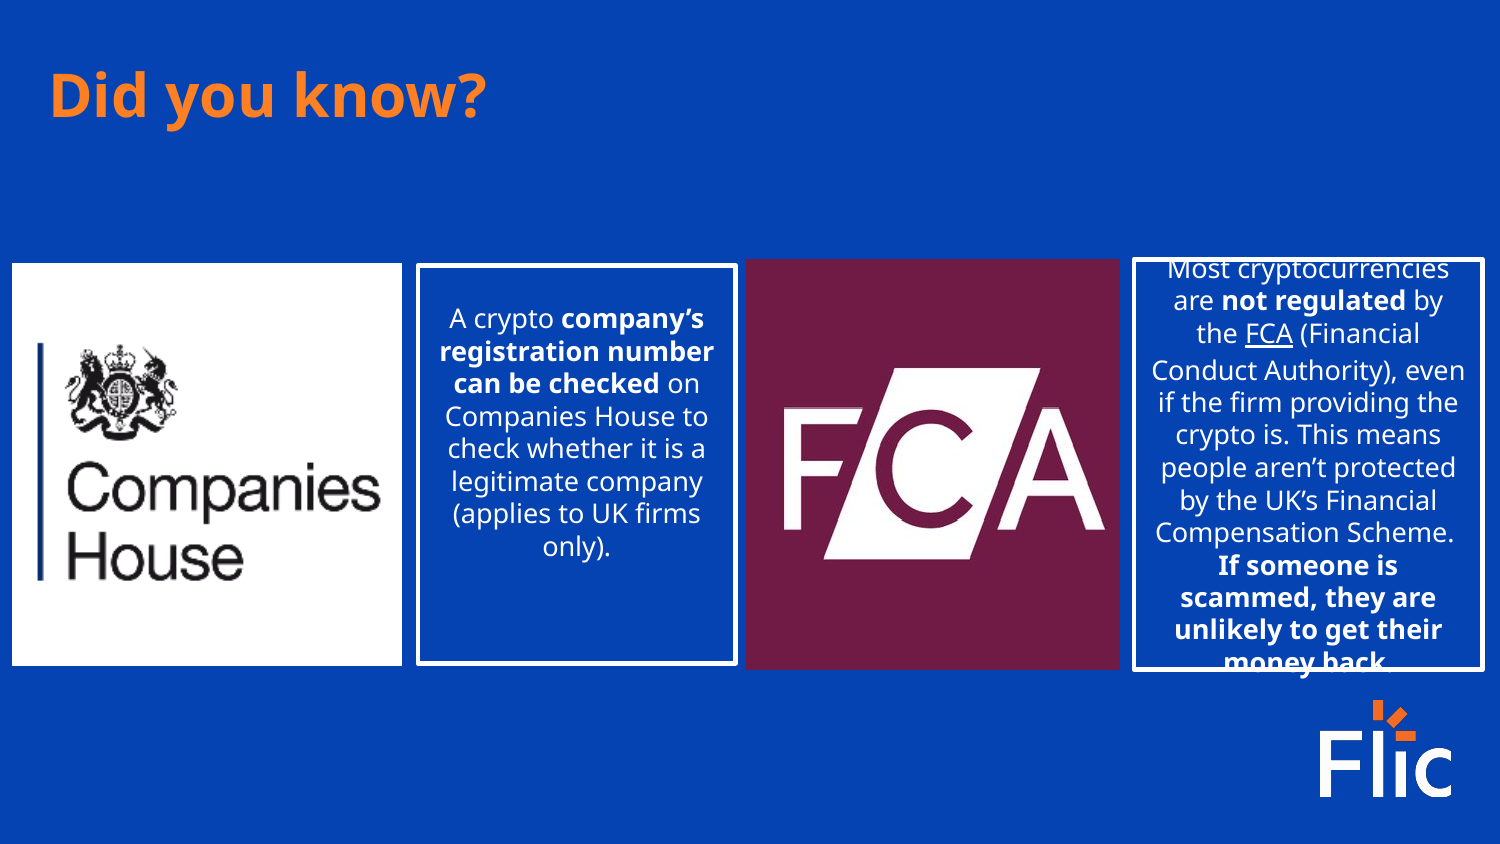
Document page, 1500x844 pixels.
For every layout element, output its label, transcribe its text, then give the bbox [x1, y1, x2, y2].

picture [745, 259, 1120, 670]
text_box Most cryptocurrencies are not regulated by the FCA (Financial Conduct Authority), even if the firm providing the crypto is. This means people aren’t protected by the UK’s Financial Compensation Scheme. If someone is scammed, they are unlikely to get their money back. [1134, 259, 1483, 670]
picture [12, 263, 402, 666]
title Did you know? [48, 46, 1297, 239]
picture [1320, 700, 1451, 797]
text_box A crypto company’s registration number can be checked on Companies House to check whether it is a legitimate company (applies to UK firms only). [417, 265, 736, 664]
